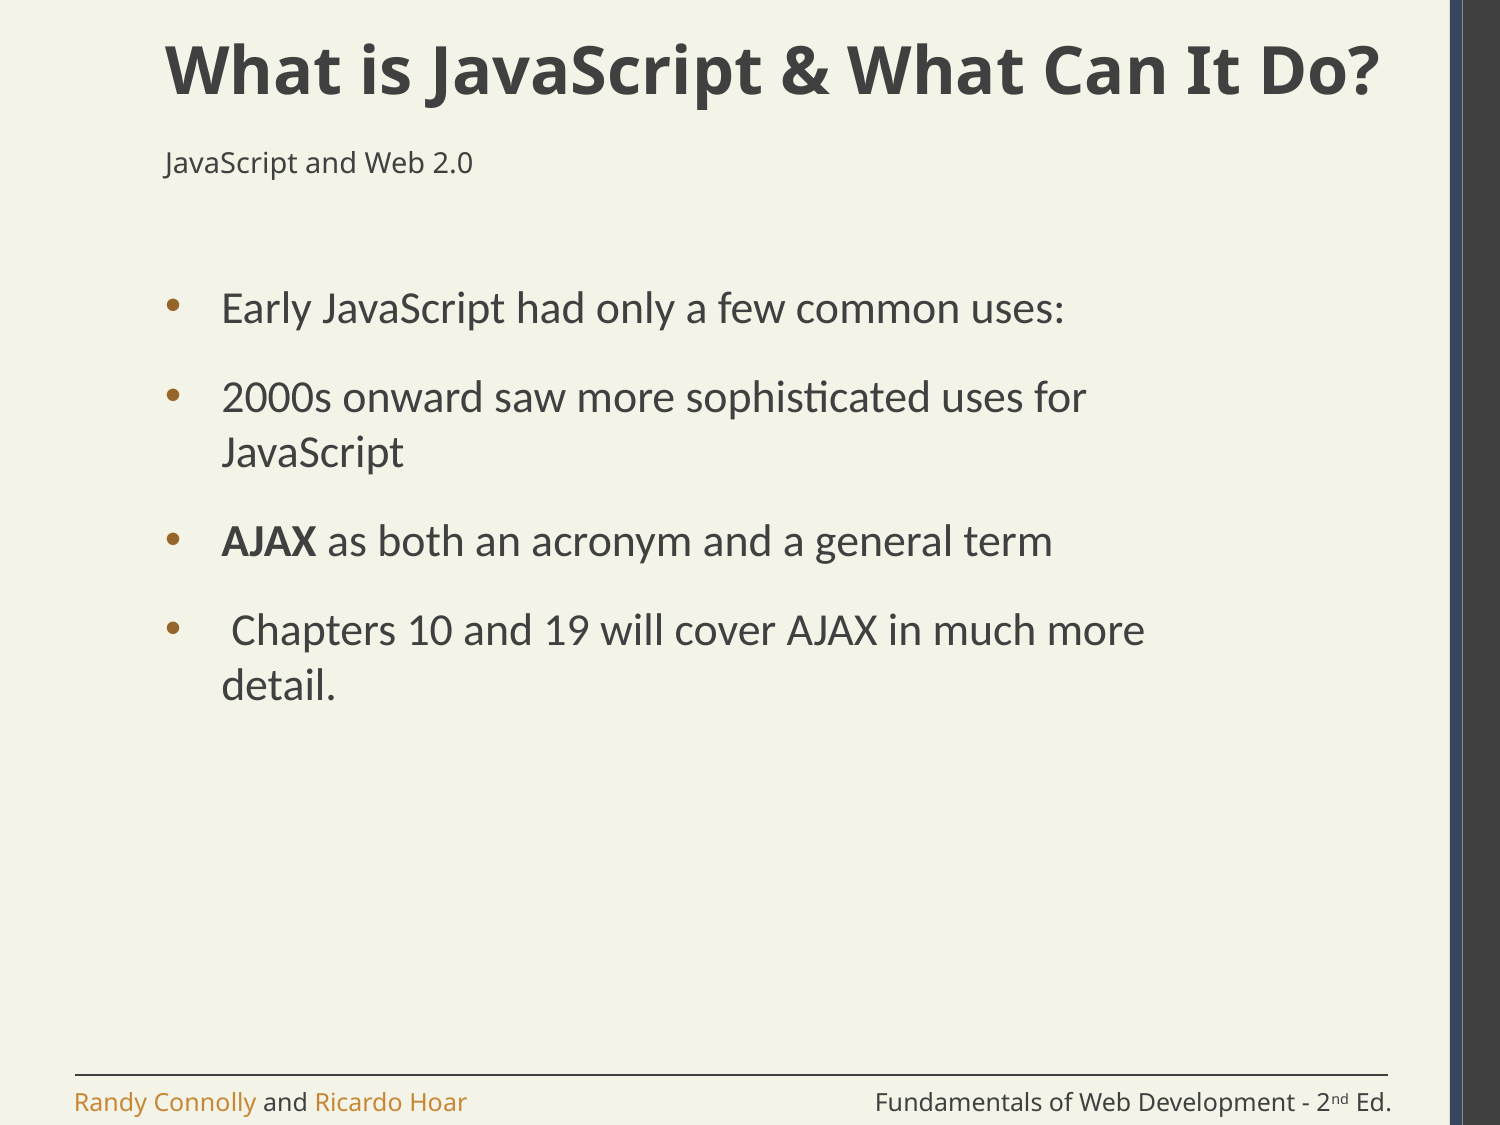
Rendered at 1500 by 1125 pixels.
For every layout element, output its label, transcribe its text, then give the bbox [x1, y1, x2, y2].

title What is JavaScript & What Can It Do? [150, 20, 1425, 188]
list Early JavaScript had only a few common uses: 2000s onward saw more sophisticated uses for JavaScript AJAX as both an acronym and a general term Chapters 10 and 19 will cover AJAX in much more detail. [150, 270, 1200, 1013]
list JavaScript and Web 2.0 [150, 137, 1200, 188]
